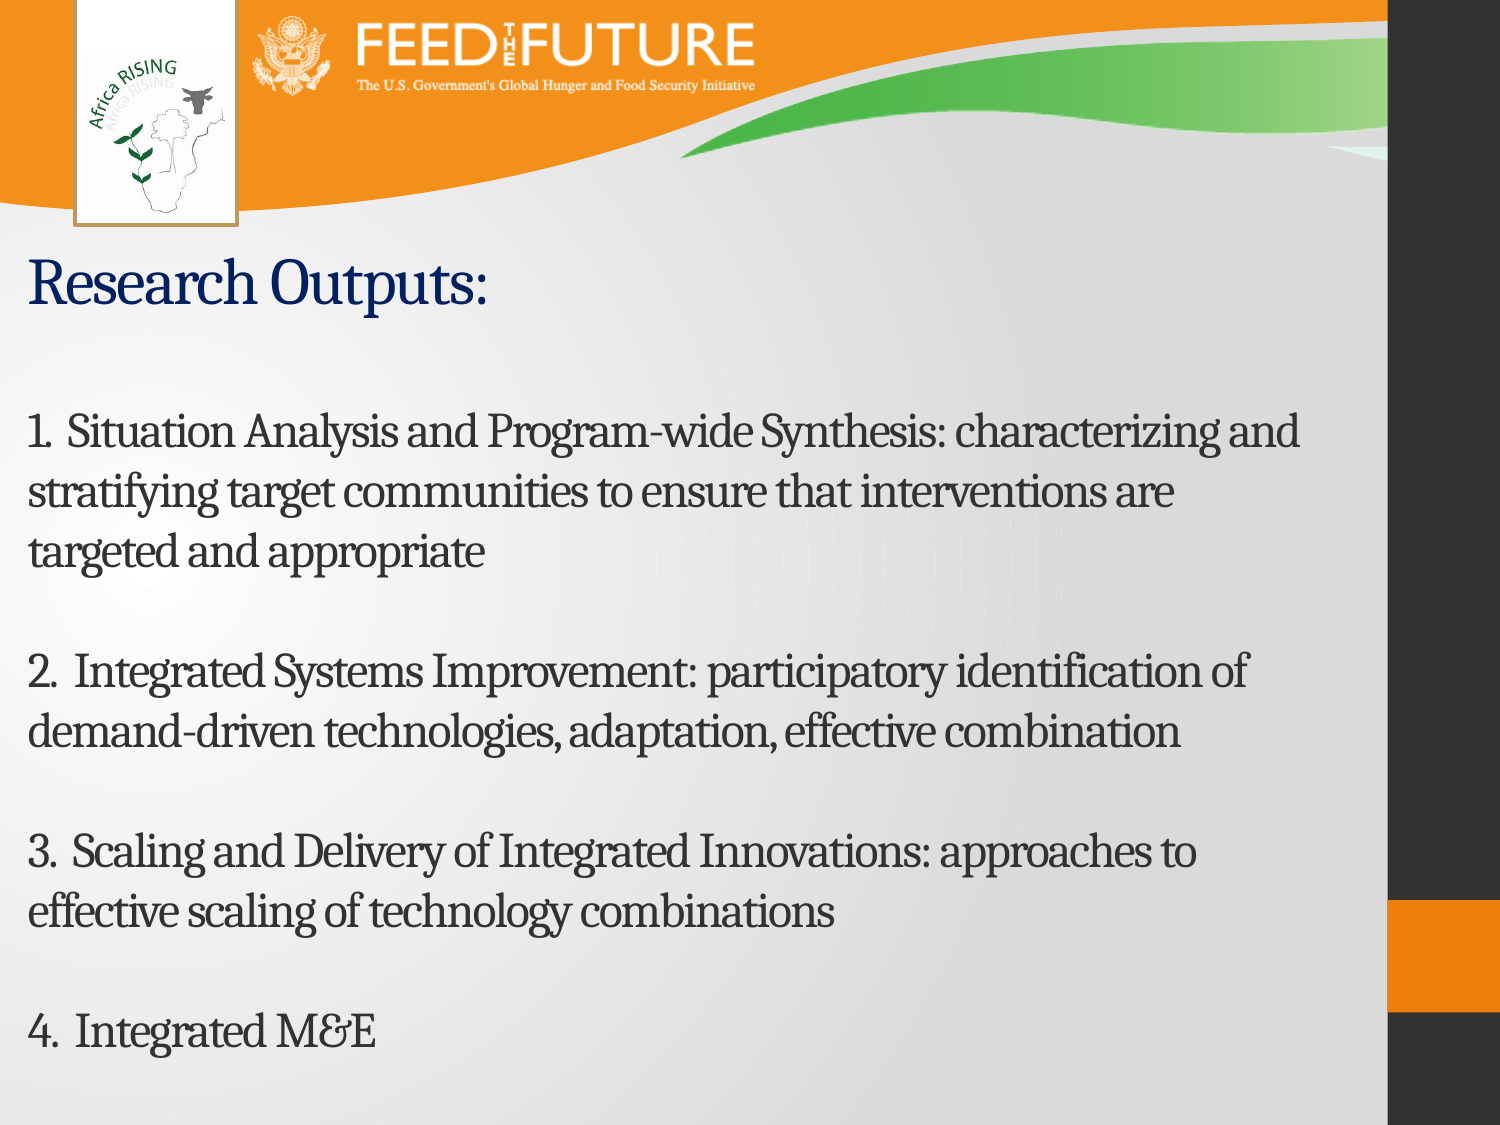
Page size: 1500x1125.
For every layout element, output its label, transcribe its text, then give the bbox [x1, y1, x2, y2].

picture [249, 10, 761, 100]
title Research Outputs: 1. Situation Analysis and Program-wide Synthesis: characterizing and stratifying target communities to ensure that interventions are targeted and appropriate 2. Integrated Systems Improvement: participatory identification of demand-driven technologies, adaptation, effective combination 3. Scaling and Delivery of Integrated Innovations: approaches to effective scaling of technology combinations 4. Integrated M&E [12, 149, 1338, 1041]
picture [85, 49, 225, 149]
